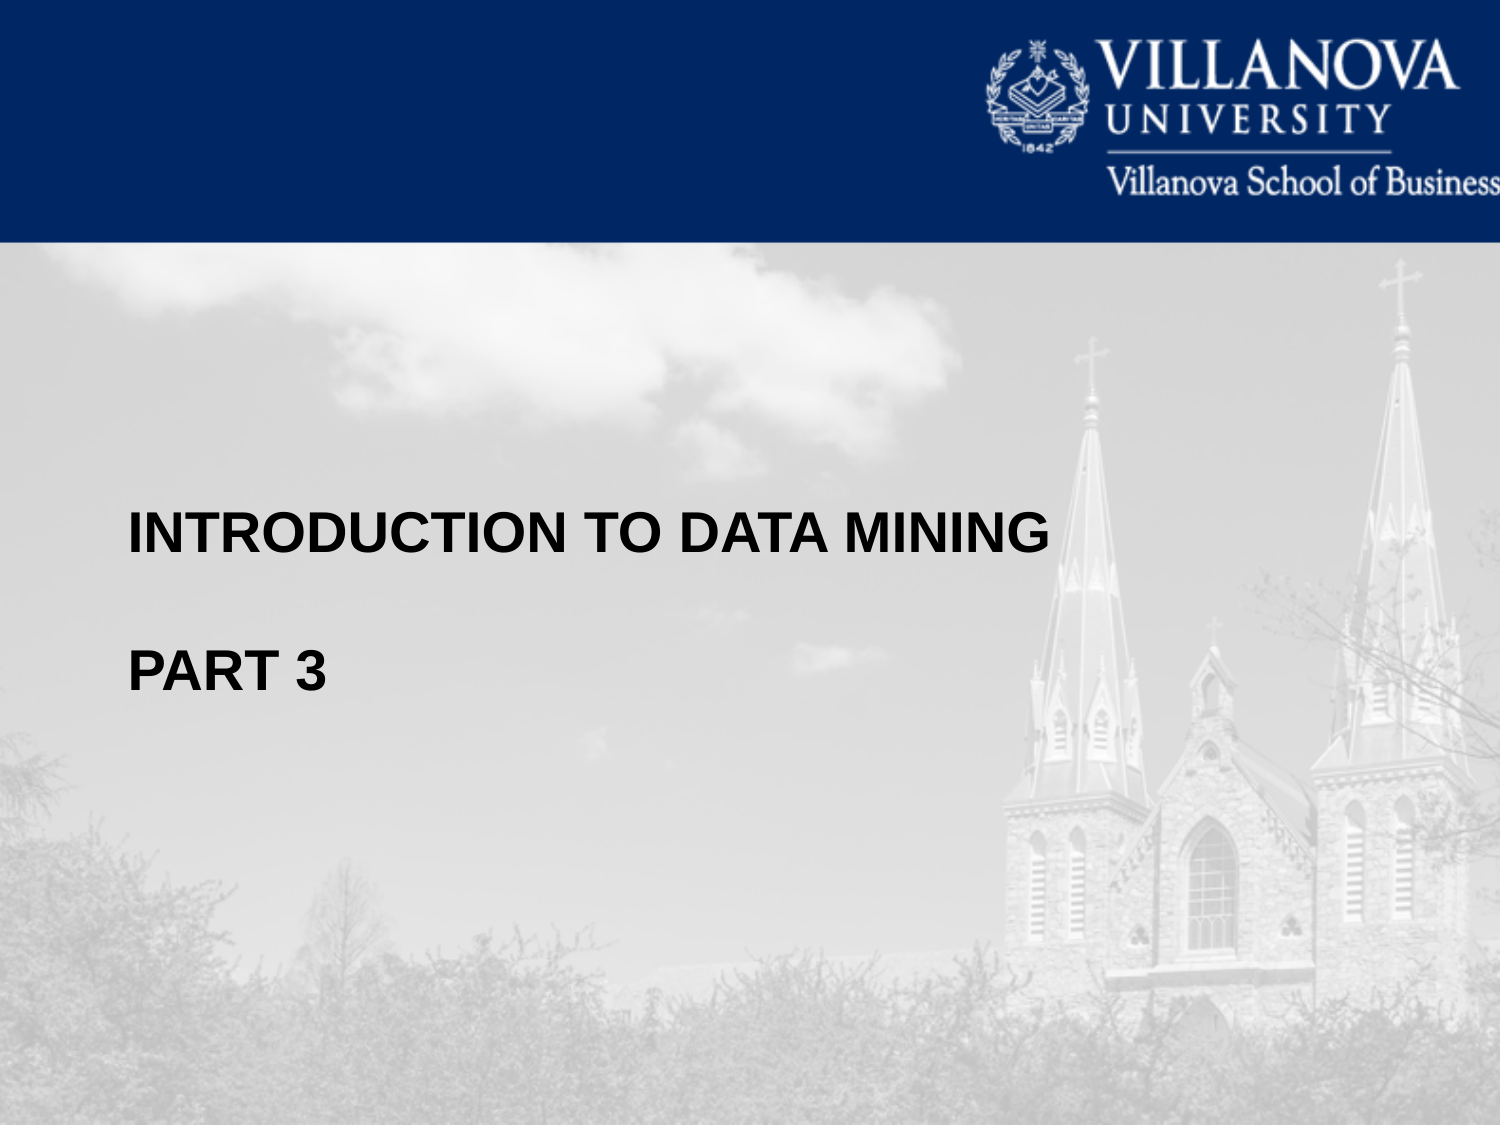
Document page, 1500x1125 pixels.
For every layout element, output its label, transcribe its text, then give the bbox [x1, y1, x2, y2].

picture [0, 0, 1500, 1125]
title Introduction to Data Mining Part 3 [112, 487, 1388, 711]
